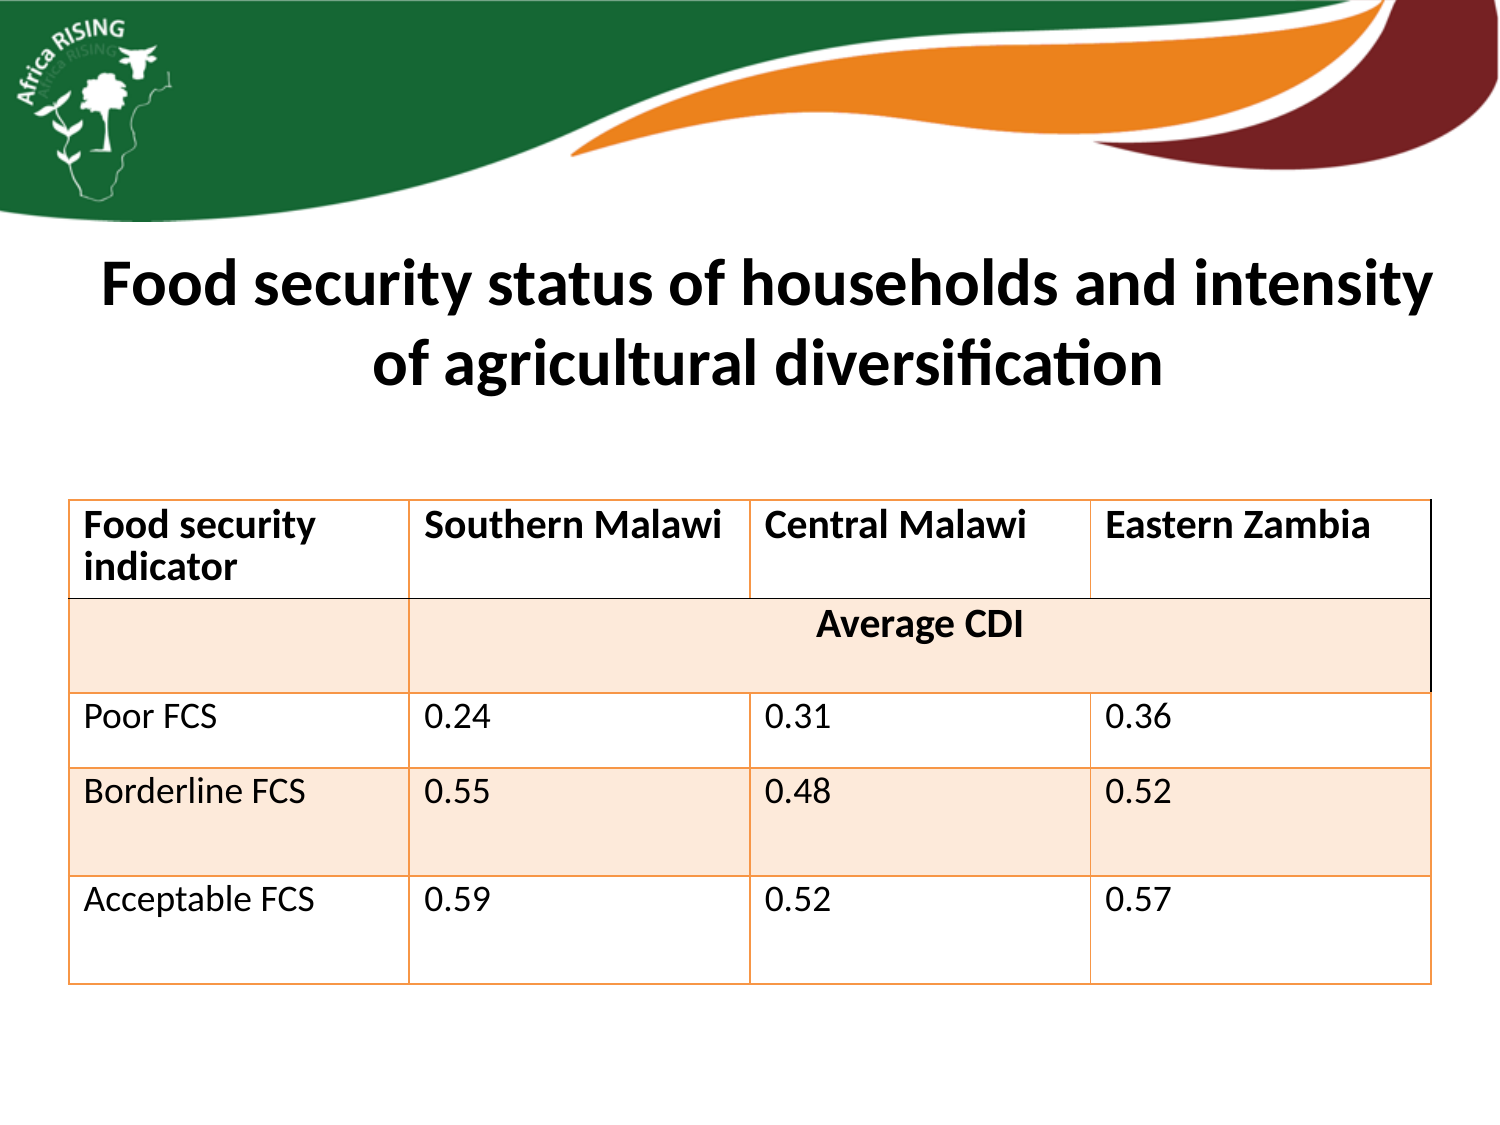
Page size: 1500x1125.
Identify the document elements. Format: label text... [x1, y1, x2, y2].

table_cell 0.24 [410, 694, 749, 767]
table_cell Borderline FCS [70, 769, 408, 875]
title Food security status of households and intensity of agricultural diversification [68, 224, 1469, 413]
table_cell 0.59 [410, 877, 749, 983]
table_cell 0.36 [1091, 694, 1430, 767]
table_cell 0.48 [751, 769, 1090, 875]
table_cell 0.52 [1091, 769, 1430, 875]
table_header Central Malawi [751, 501, 1090, 598]
table_cell Acceptable FCS [70, 877, 408, 983]
table_header Eastern Zambia [1091, 501, 1430, 598]
table_header Southern Malawi [410, 501, 749, 598]
table_cell 0.52 [751, 877, 1090, 983]
table_cell 0.55 [410, 769, 749, 875]
table_header Food security indicator [70, 501, 408, 598]
table_cell 0.57 [1091, 877, 1430, 983]
table_cell Poor FCS [70, 694, 408, 767]
table_cell [70, 599, 408, 692]
table_cell 0.31 [751, 694, 1090, 767]
table_cell Average CDI [410, 599, 1430, 692]
picture [0, 0, 1499, 222]
